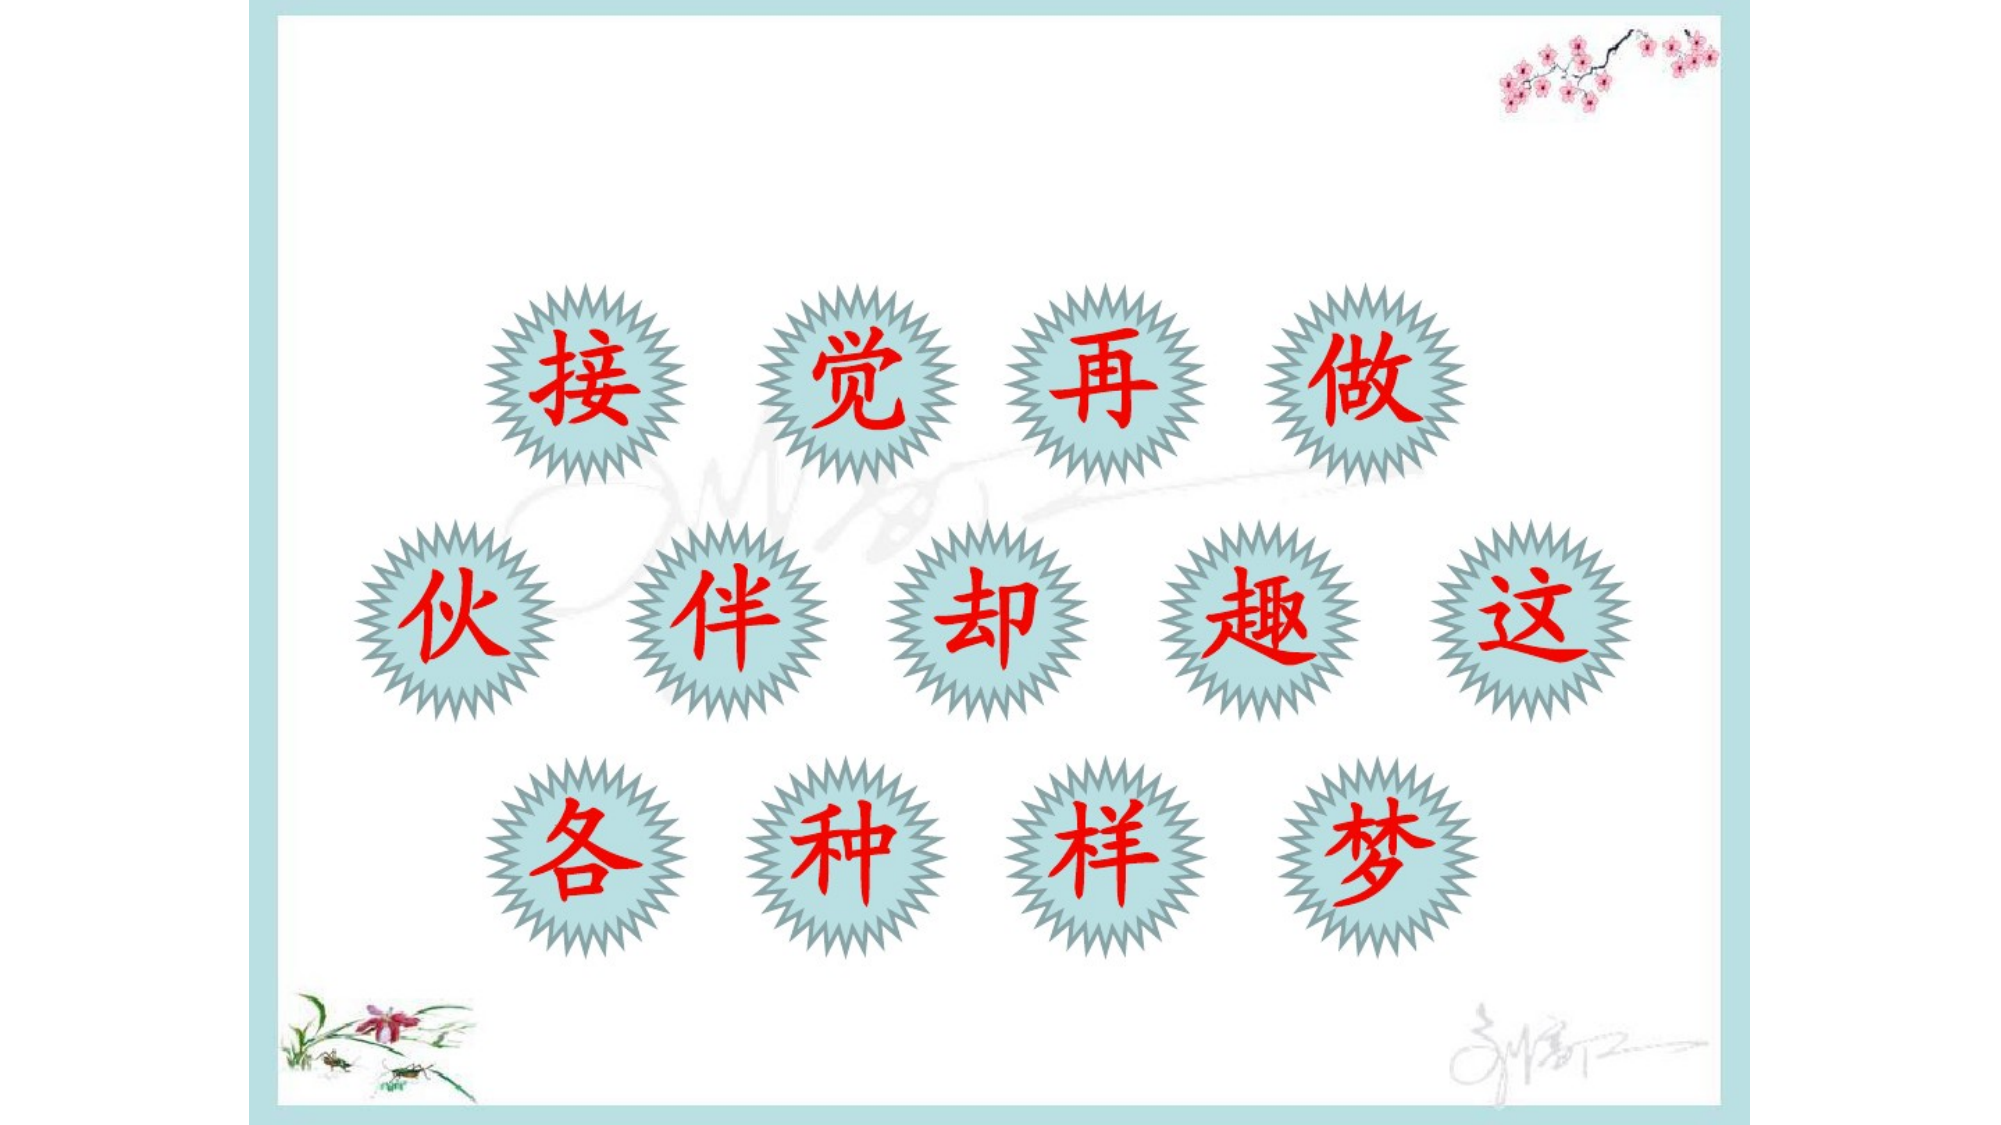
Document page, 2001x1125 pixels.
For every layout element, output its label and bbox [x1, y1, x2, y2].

picture [249, 0, 1750, 1125]
